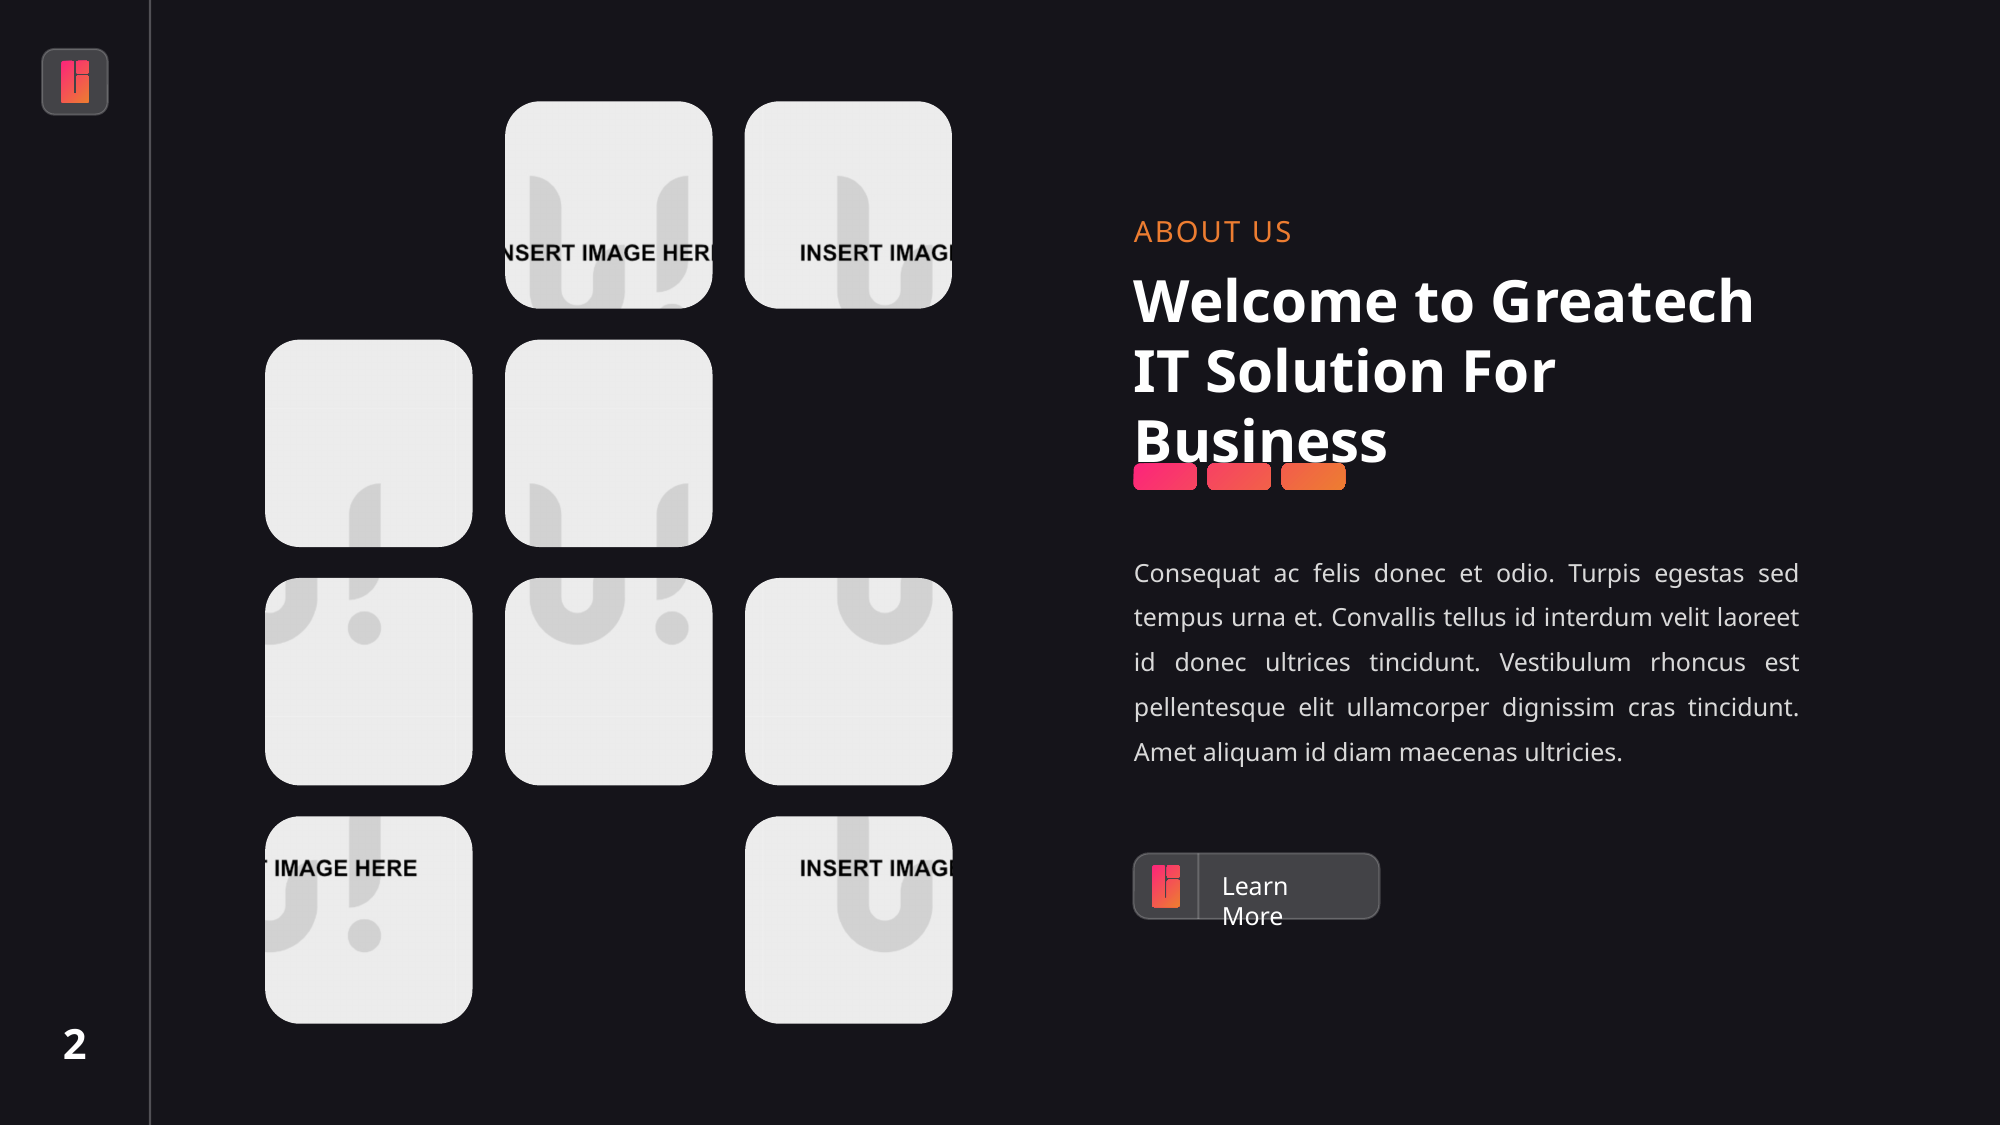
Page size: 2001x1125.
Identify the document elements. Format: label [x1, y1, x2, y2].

picture [265, 101, 953, 1024]
text_box [1119, 206, 1816, 919]
